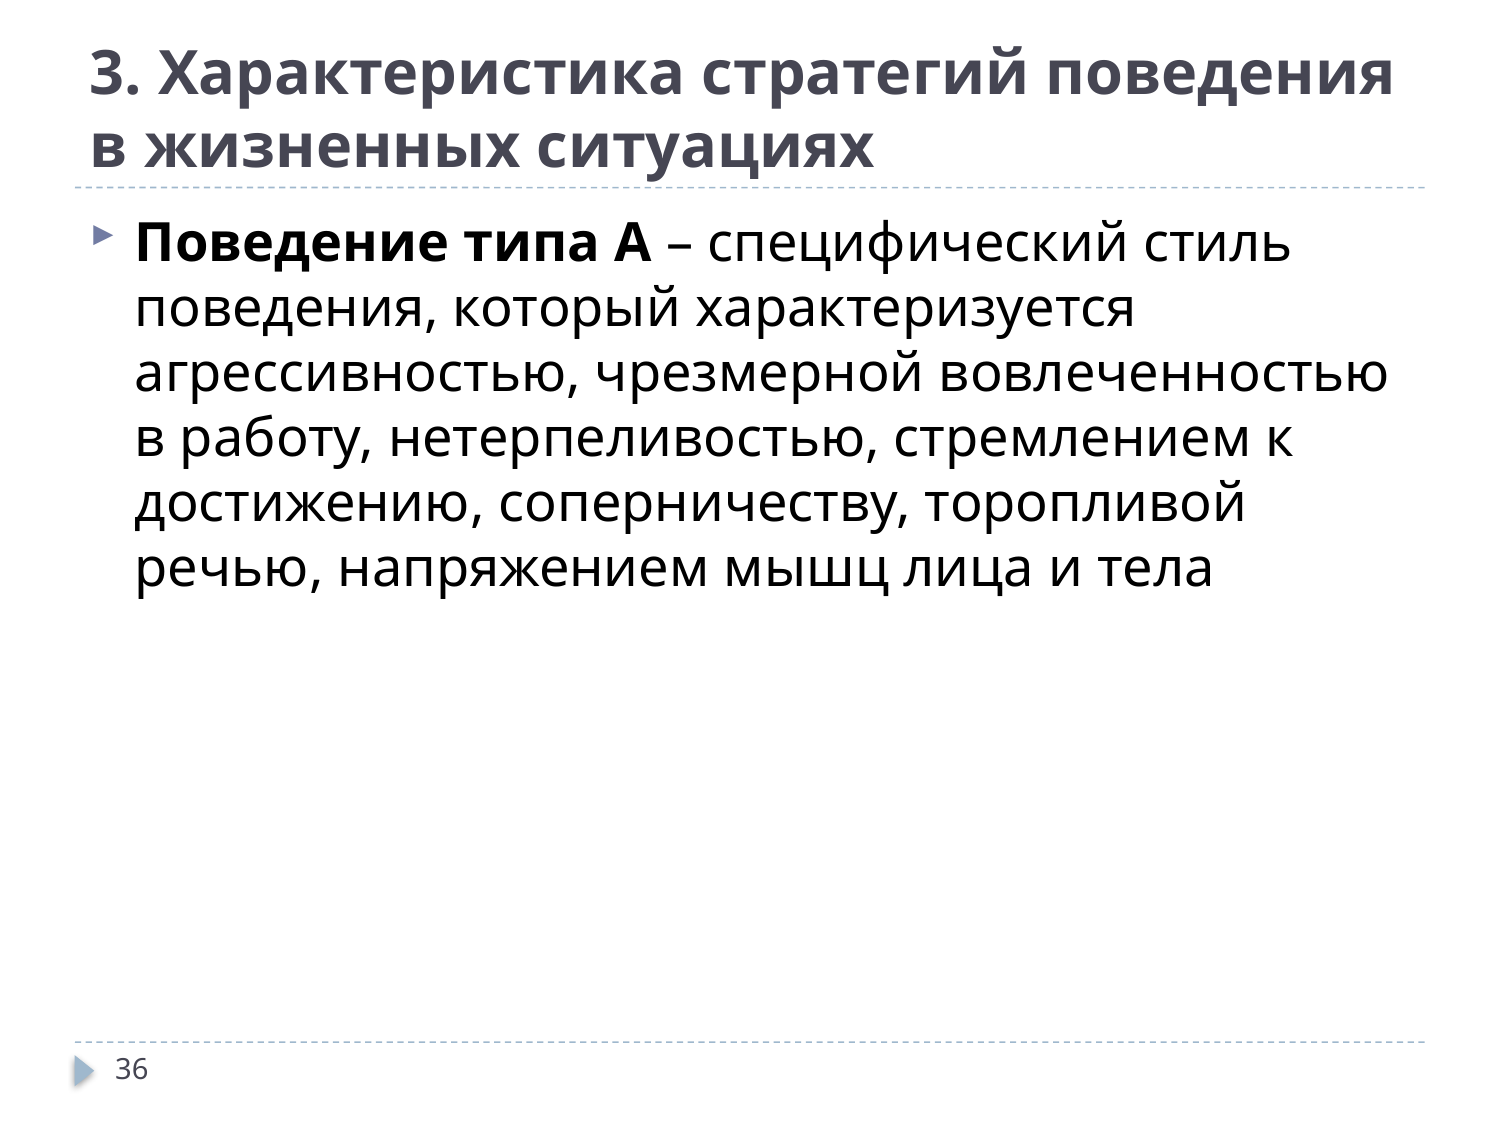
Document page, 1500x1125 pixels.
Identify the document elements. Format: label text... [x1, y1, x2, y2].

slide_number 36 [100, 1042, 426, 1103]
list Поведение типа А – специфический стиль поведения, который характеризуется агрессивностью, чрезмерной вовлеченностью в работу, нетерпеливостью, стремлением к достижению, соперничеству, торопливой речью, напряжением мышц лица и тела [75, 200, 1425, 1010]
title 3. Характеристика стратегий поведения в жизненных ситуациях [75, 24, 1425, 188]
